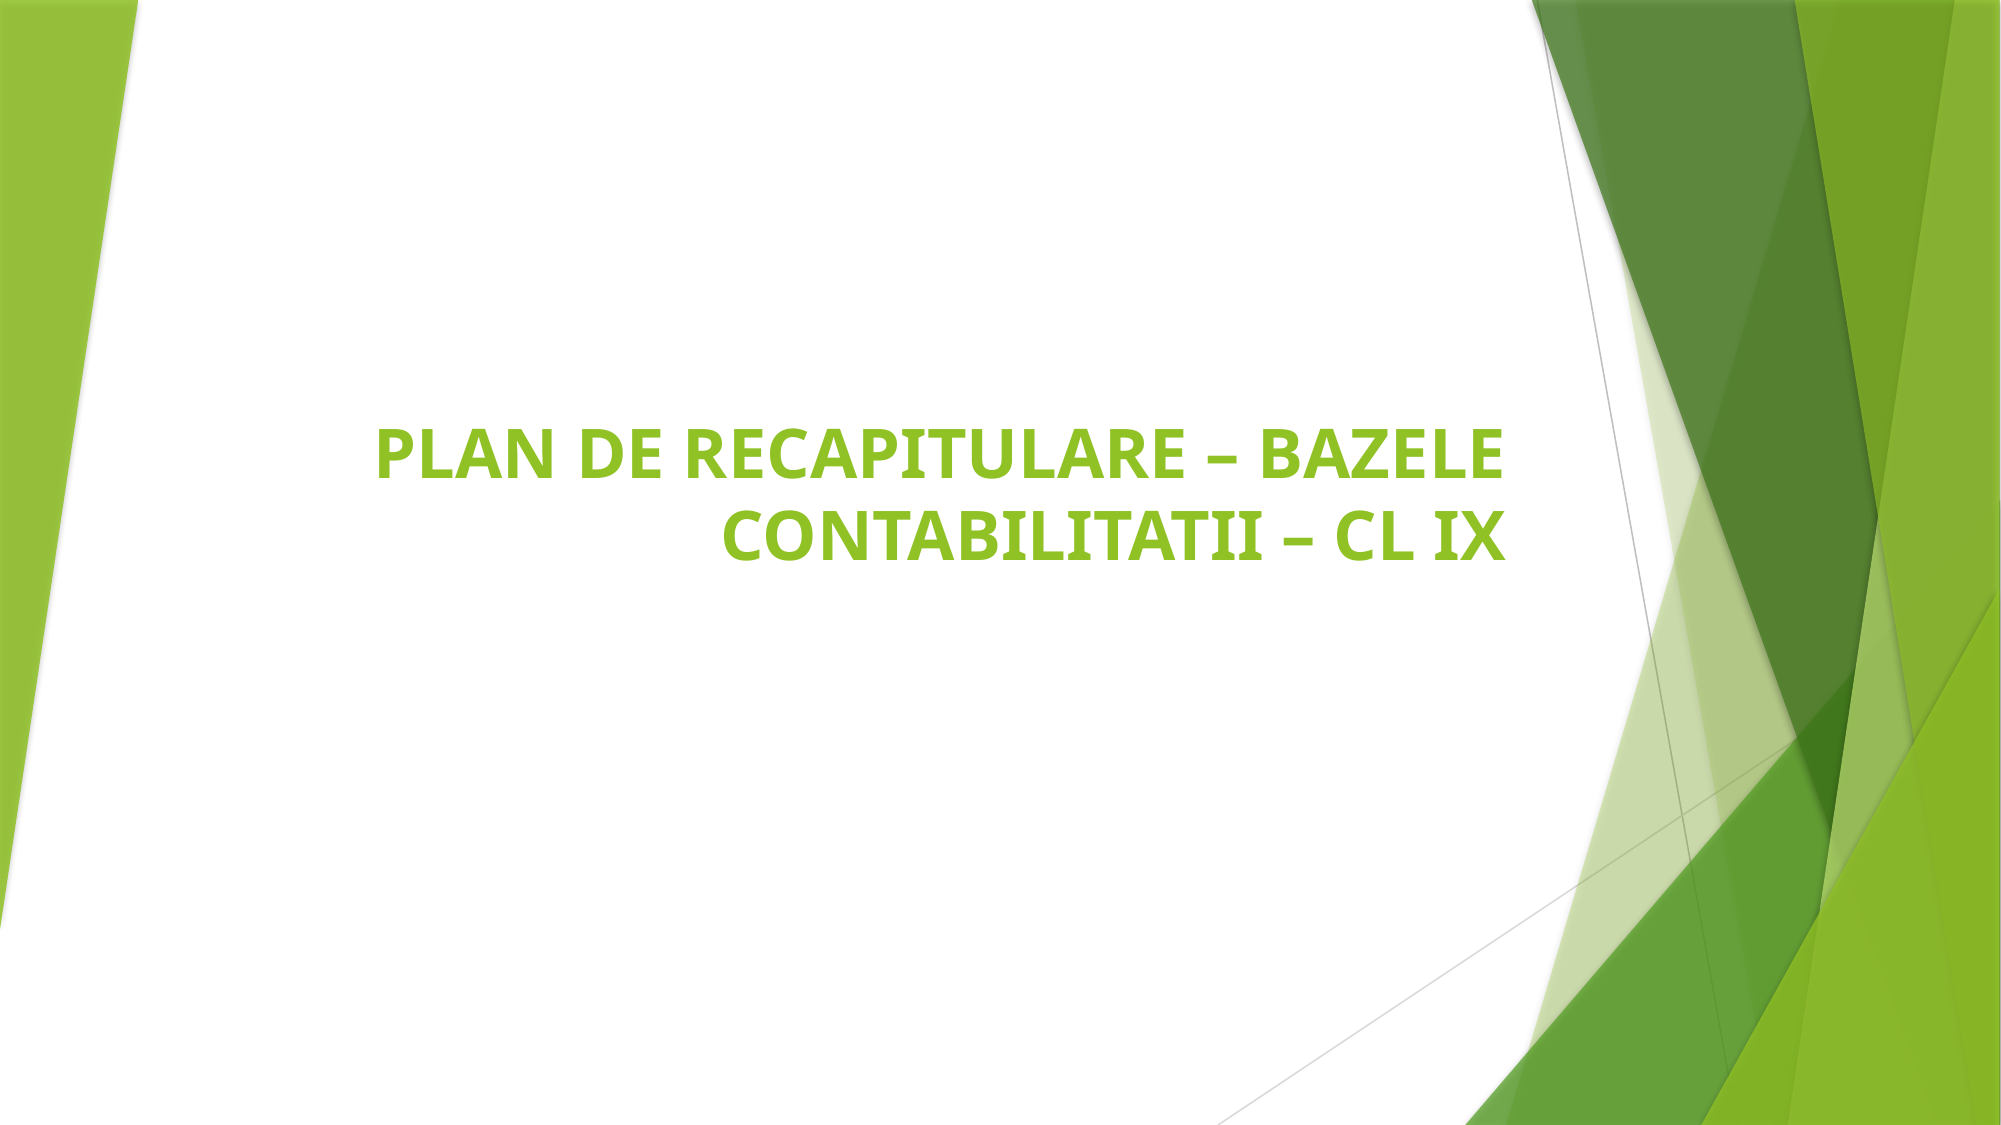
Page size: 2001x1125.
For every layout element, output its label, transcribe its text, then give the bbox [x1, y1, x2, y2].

title PLAN DE RECAPITULARE – BAZELE CONTABILITATII – CL IX [247, 394, 1522, 665]
